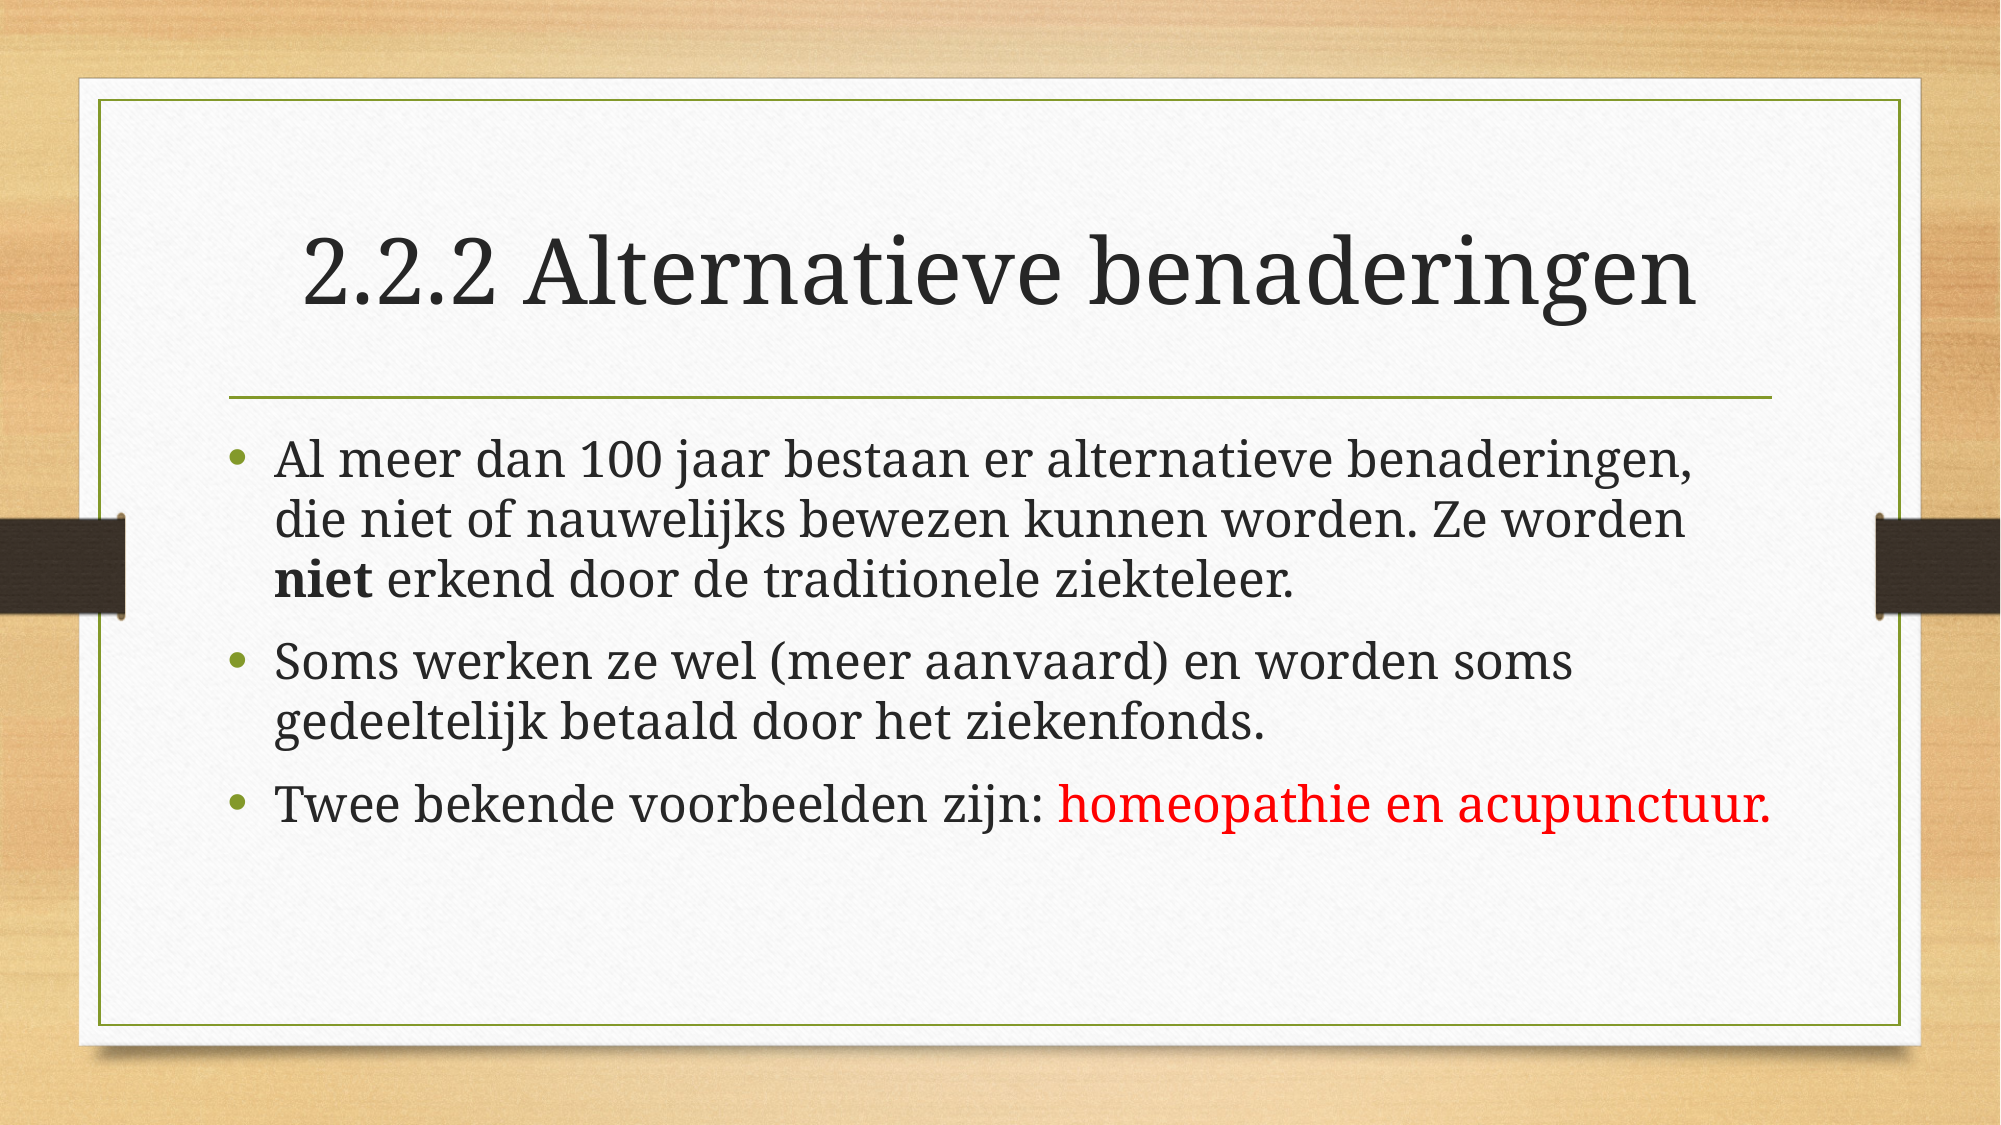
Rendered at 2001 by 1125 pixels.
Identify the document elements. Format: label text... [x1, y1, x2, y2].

title 2.2.2 Alternatieve benaderingen [212, 161, 1788, 375]
list Al meer dan 100 jaar bestaan er alternatieve benaderingen, die niet of nauwelijks bewezen kunnen worden. Ze worden niet erkend door de traditionele ziekteleer. Soms werken ze wel (meer aanvaard) en worden soms gedeeltelijk betaald door het ziekenfonds. Twee bekende voorbeelden zijn: homeopathie en acupunctuur. [212, 419, 1788, 964]
picture [0, 0, 2001, 1125]
